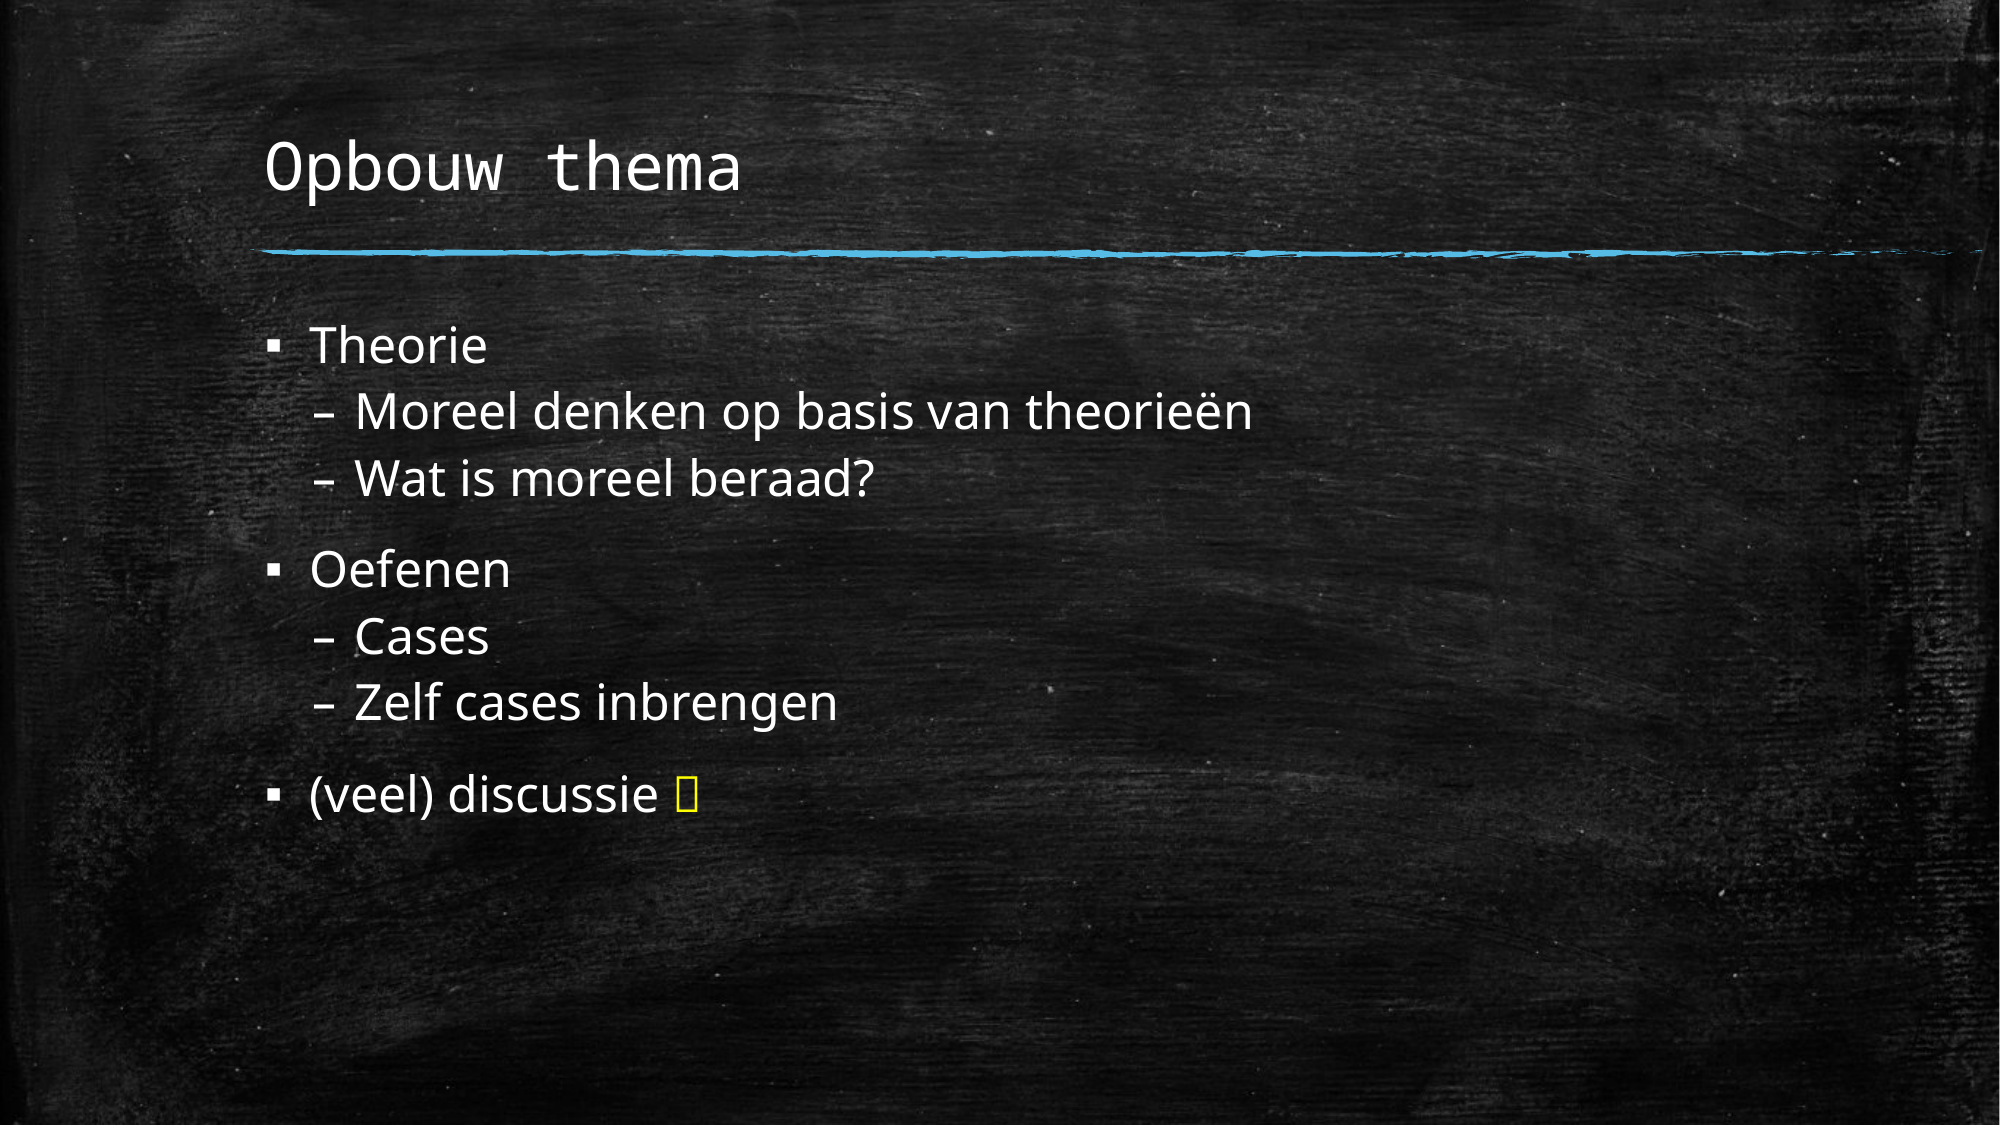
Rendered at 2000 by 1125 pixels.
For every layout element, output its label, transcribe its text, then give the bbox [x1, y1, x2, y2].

title Opbouw thema [249, 45, 1750, 213]
list Theorie Moreel denken op basis van theorieën Wat is moreel beraad? Oefenen Cases Zelf cases inbrengen (veel) discussie  [249, 312, 1750, 1013]
